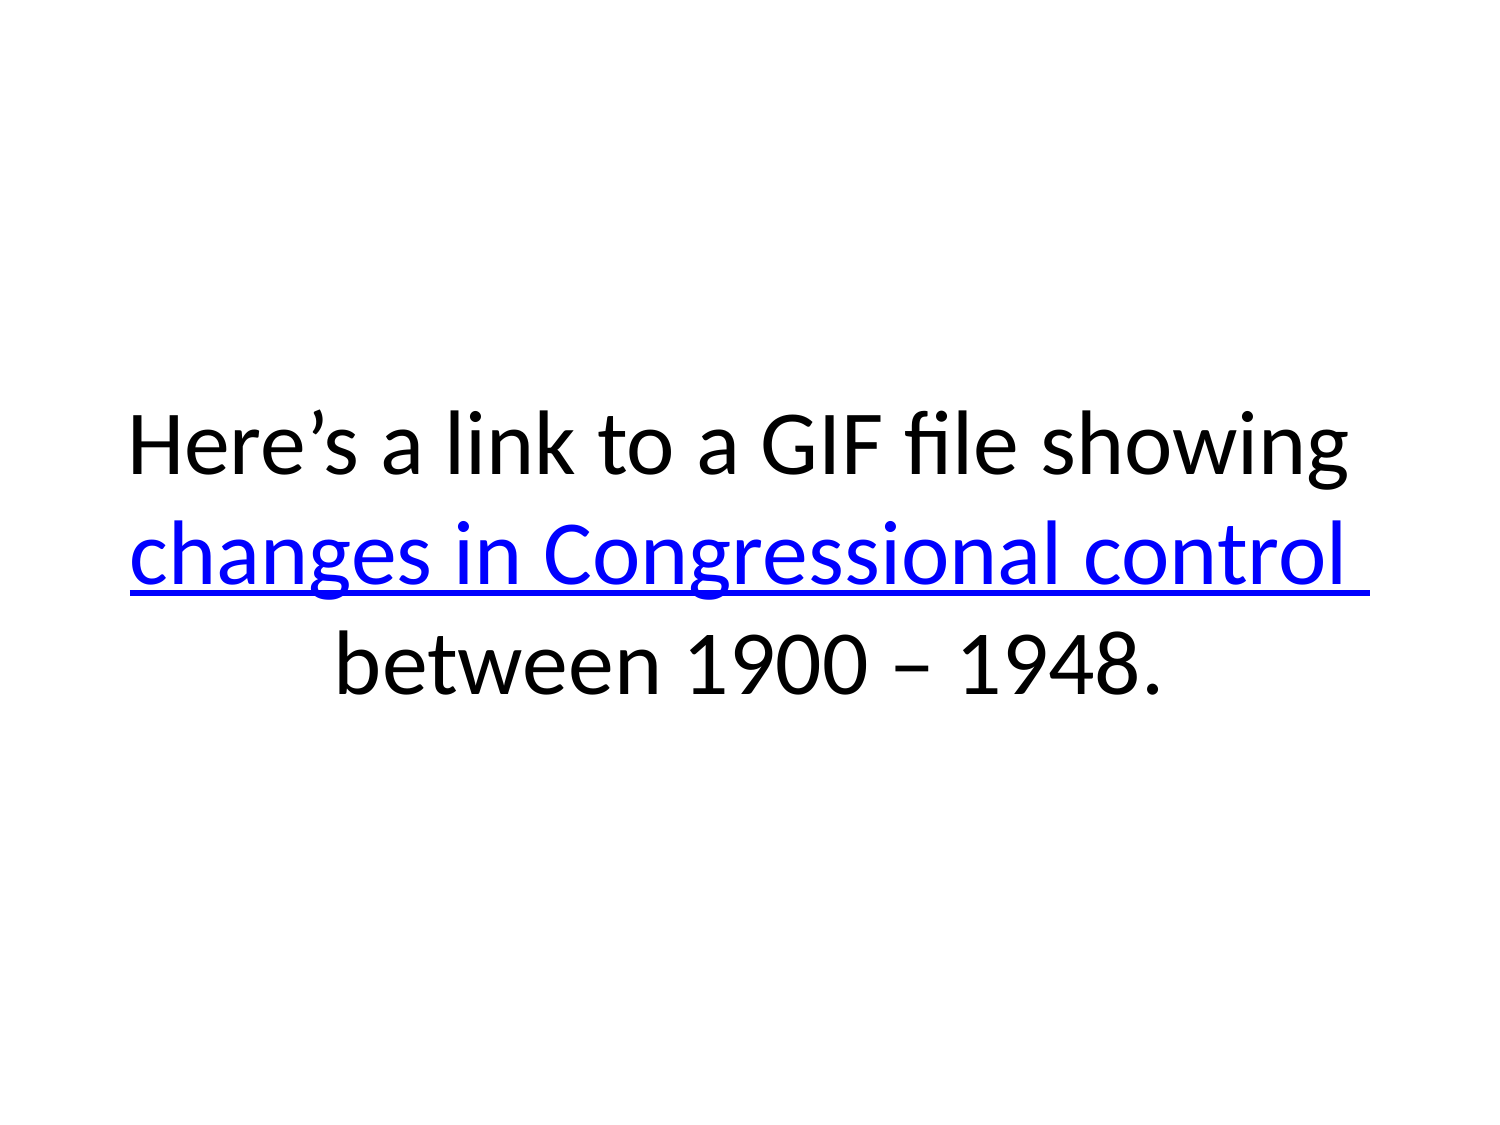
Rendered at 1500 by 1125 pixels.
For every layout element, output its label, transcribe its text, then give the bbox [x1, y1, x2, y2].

title Here’s a link to a GIF file showing changes in Congressional control between 1900 – 1948. [74, 44, 1426, 1051]
